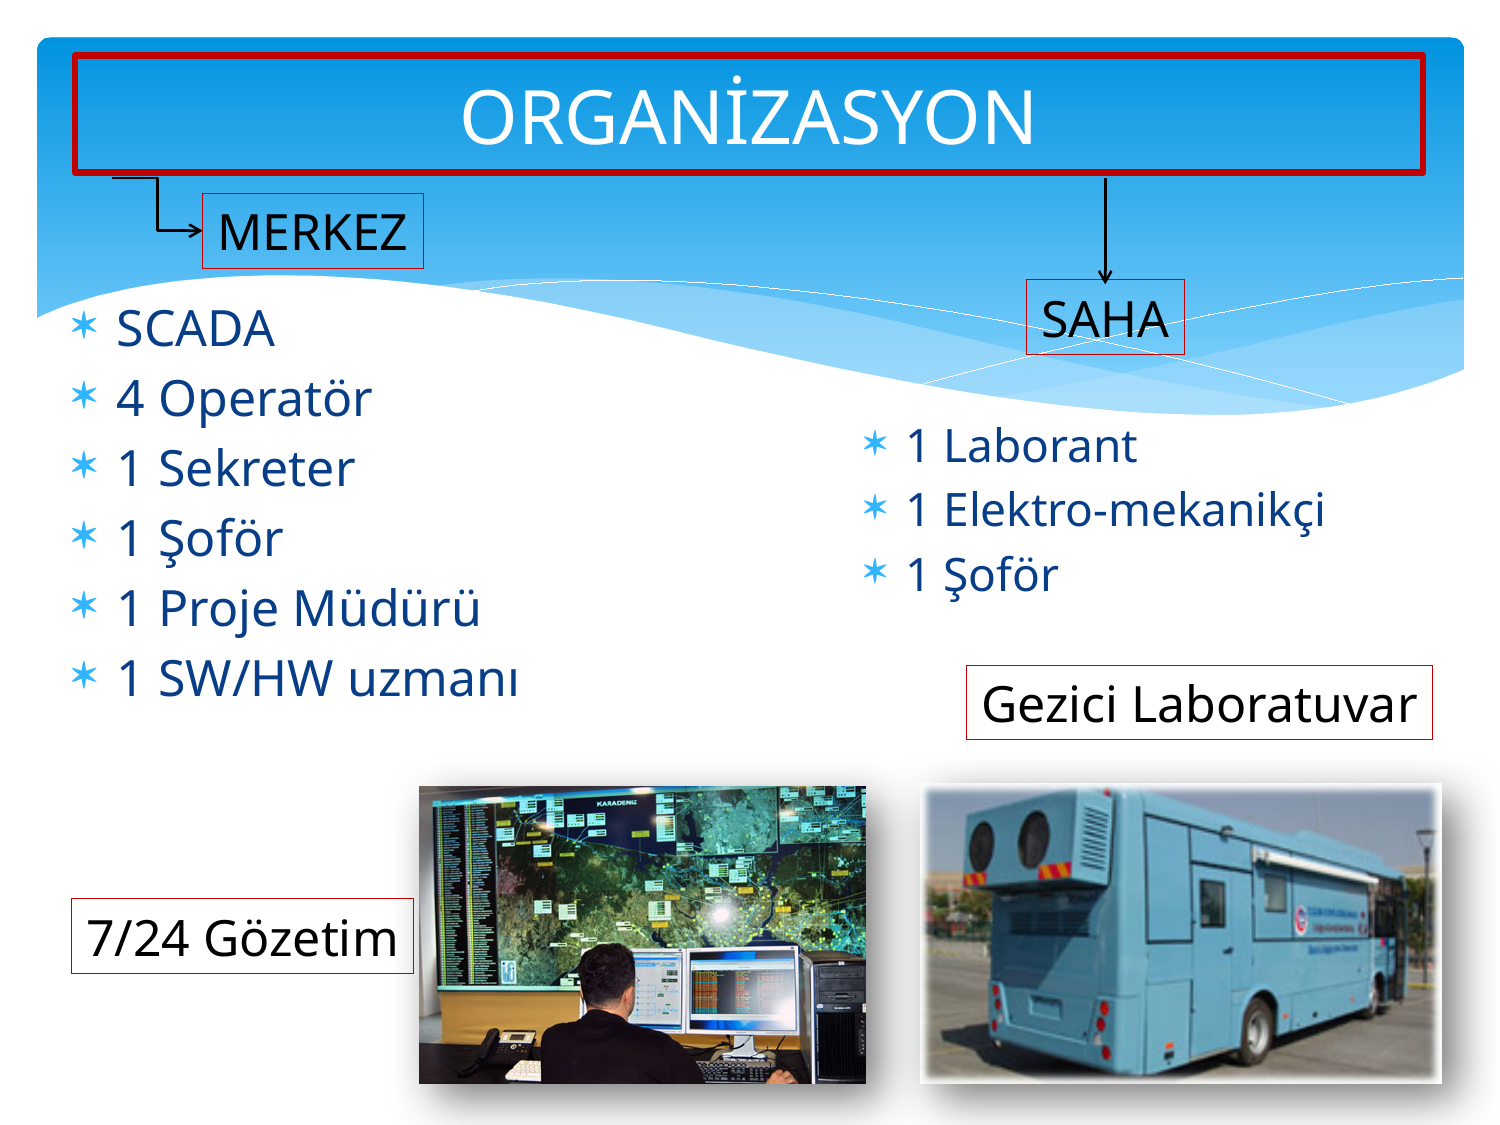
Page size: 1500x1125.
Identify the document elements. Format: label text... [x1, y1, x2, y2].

text_box SAHA [1026, 279, 1185, 355]
text_box Gezici Laboratuvar [966, 665, 1433, 740]
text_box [111, 177, 207, 232]
picture [419, 786, 866, 1084]
picture [73, 53, 1425, 88]
text_box MERKEZ [202, 193, 424, 269]
text_box 1 Laborant 1 Elektro-mekanikçi 1 Şoför [849, 408, 1362, 648]
title ORGANİZASYON [75, 55, 1424, 173]
picture [920, 783, 1442, 1084]
list SCADA 4 Operatör 1 Sekreter 1 Şoför 1 Proje Müdürü 1 SW/HW uzmanı [56, 289, 570, 768]
text_box 7/24 Gözetim [71, 898, 413, 974]
